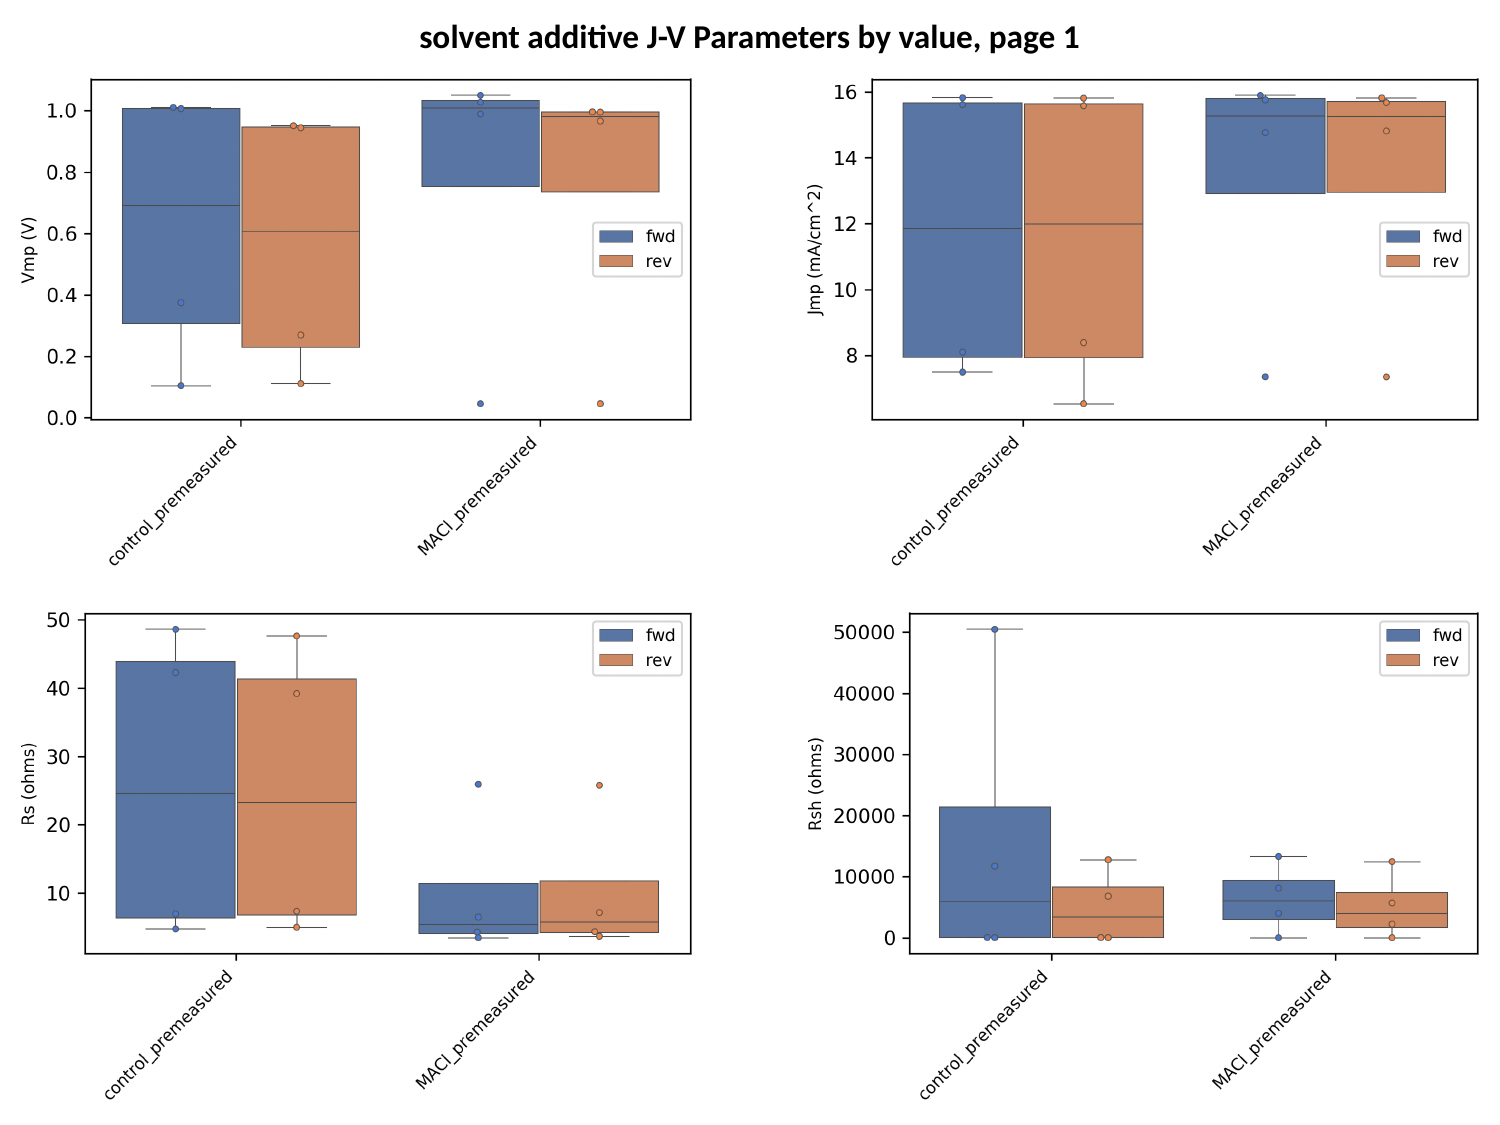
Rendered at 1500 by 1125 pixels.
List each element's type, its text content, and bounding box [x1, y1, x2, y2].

picture [787, 56, 1500, 1125]
title solvent additive J-V Parameters by value, page 1 [0, 0, 1500, 75]
picture [0, 56, 713, 1125]
